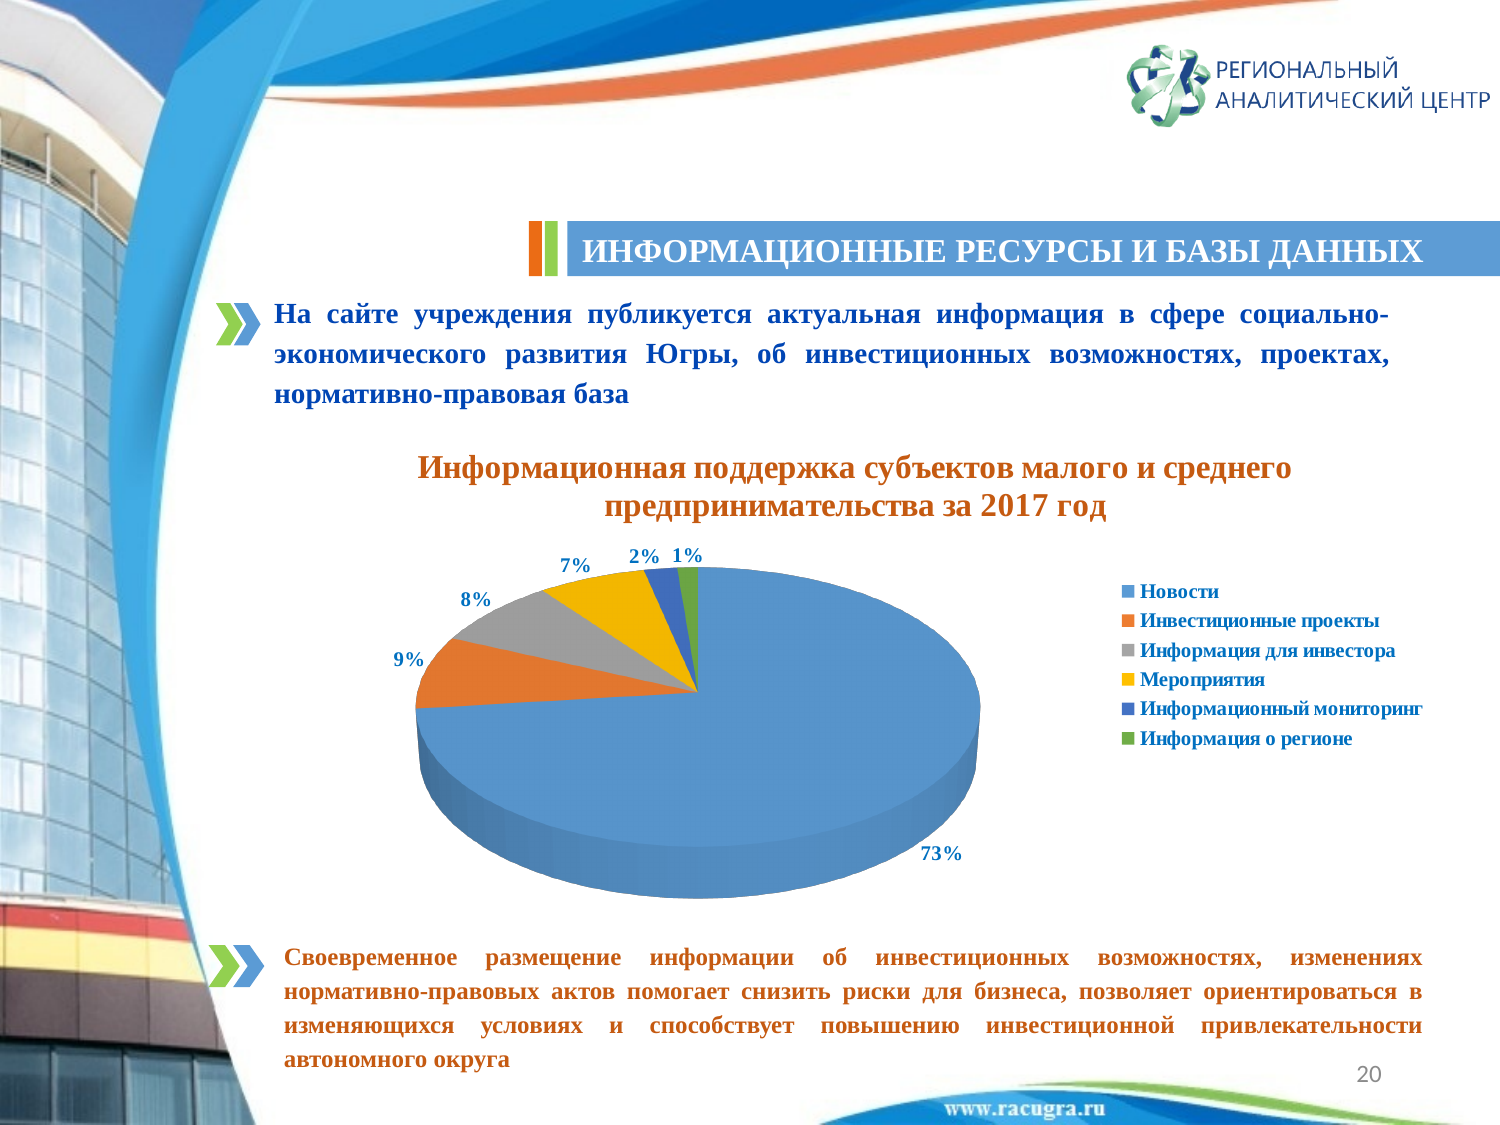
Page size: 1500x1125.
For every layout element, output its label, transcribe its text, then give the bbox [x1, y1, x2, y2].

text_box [528, 221, 1500, 277]
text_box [210, 946, 1440, 1073]
picture [0, 0, 1500, 1125]
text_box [217, 304, 1405, 404]
chart [269, 421, 1443, 909]
slide_number 20 [1059, 1073, 1397, 1103]
